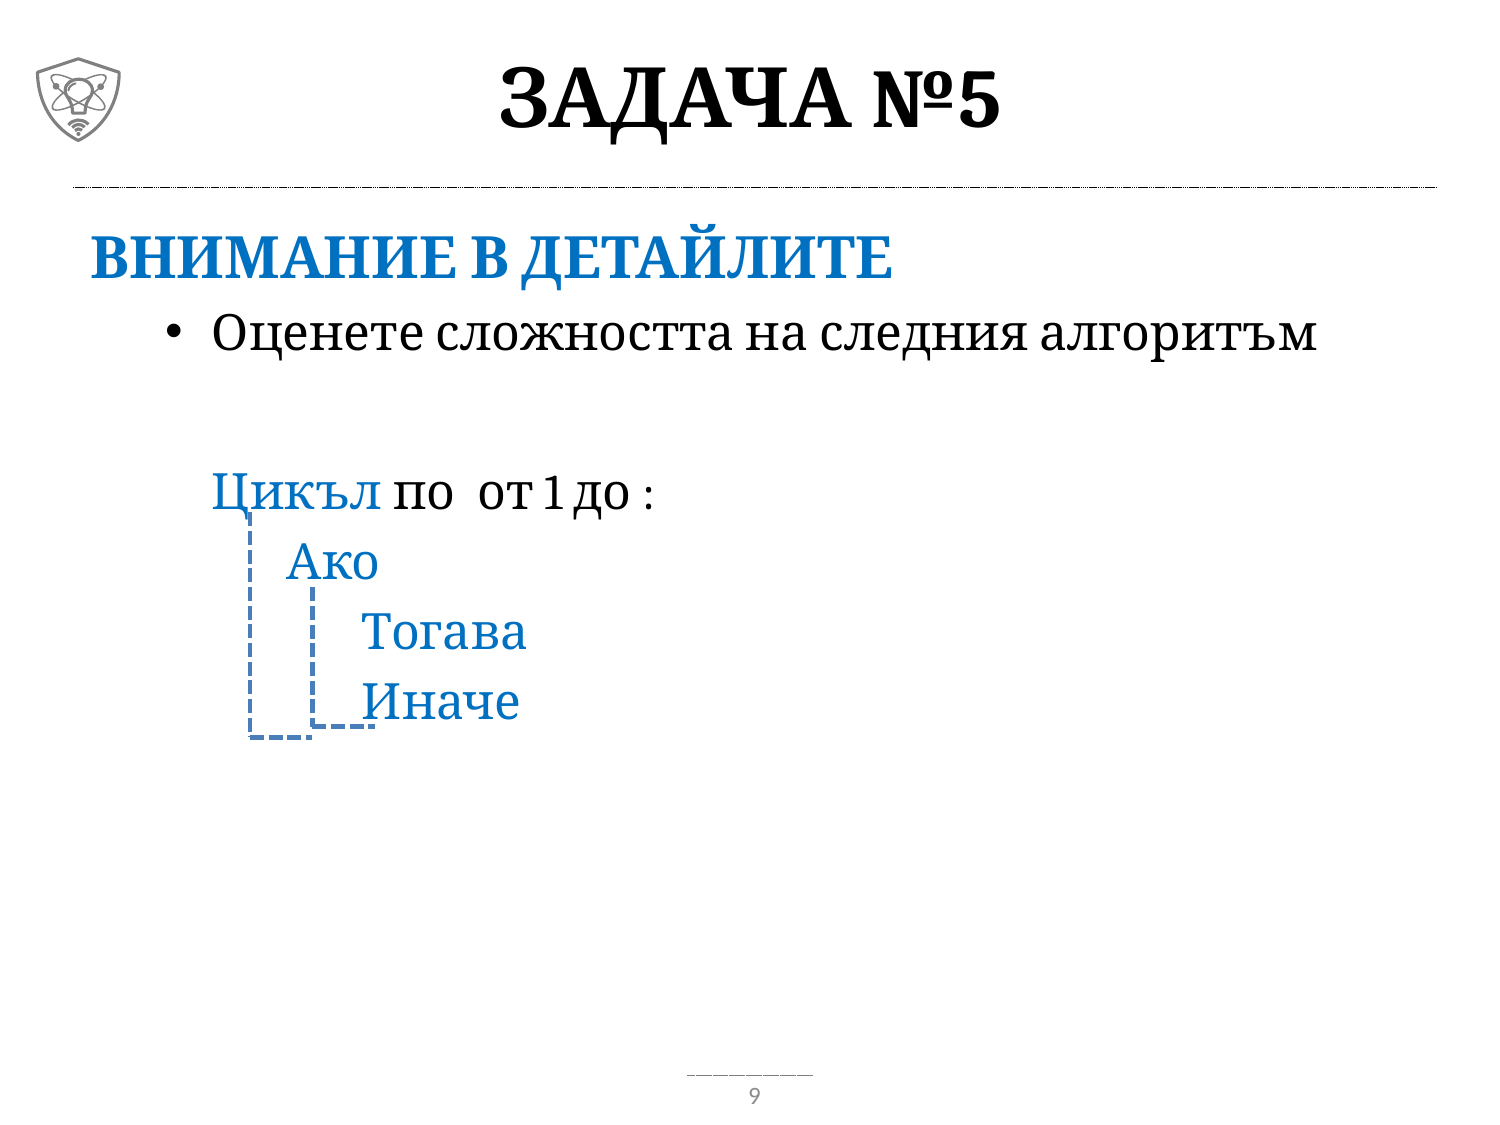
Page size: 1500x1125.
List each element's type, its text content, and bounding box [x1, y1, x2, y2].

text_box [312, 587, 376, 727]
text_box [249, 512, 313, 738]
slide_number 9 [579, 1065, 930, 1125]
title Задача №5 [0, 0, 1500, 188]
